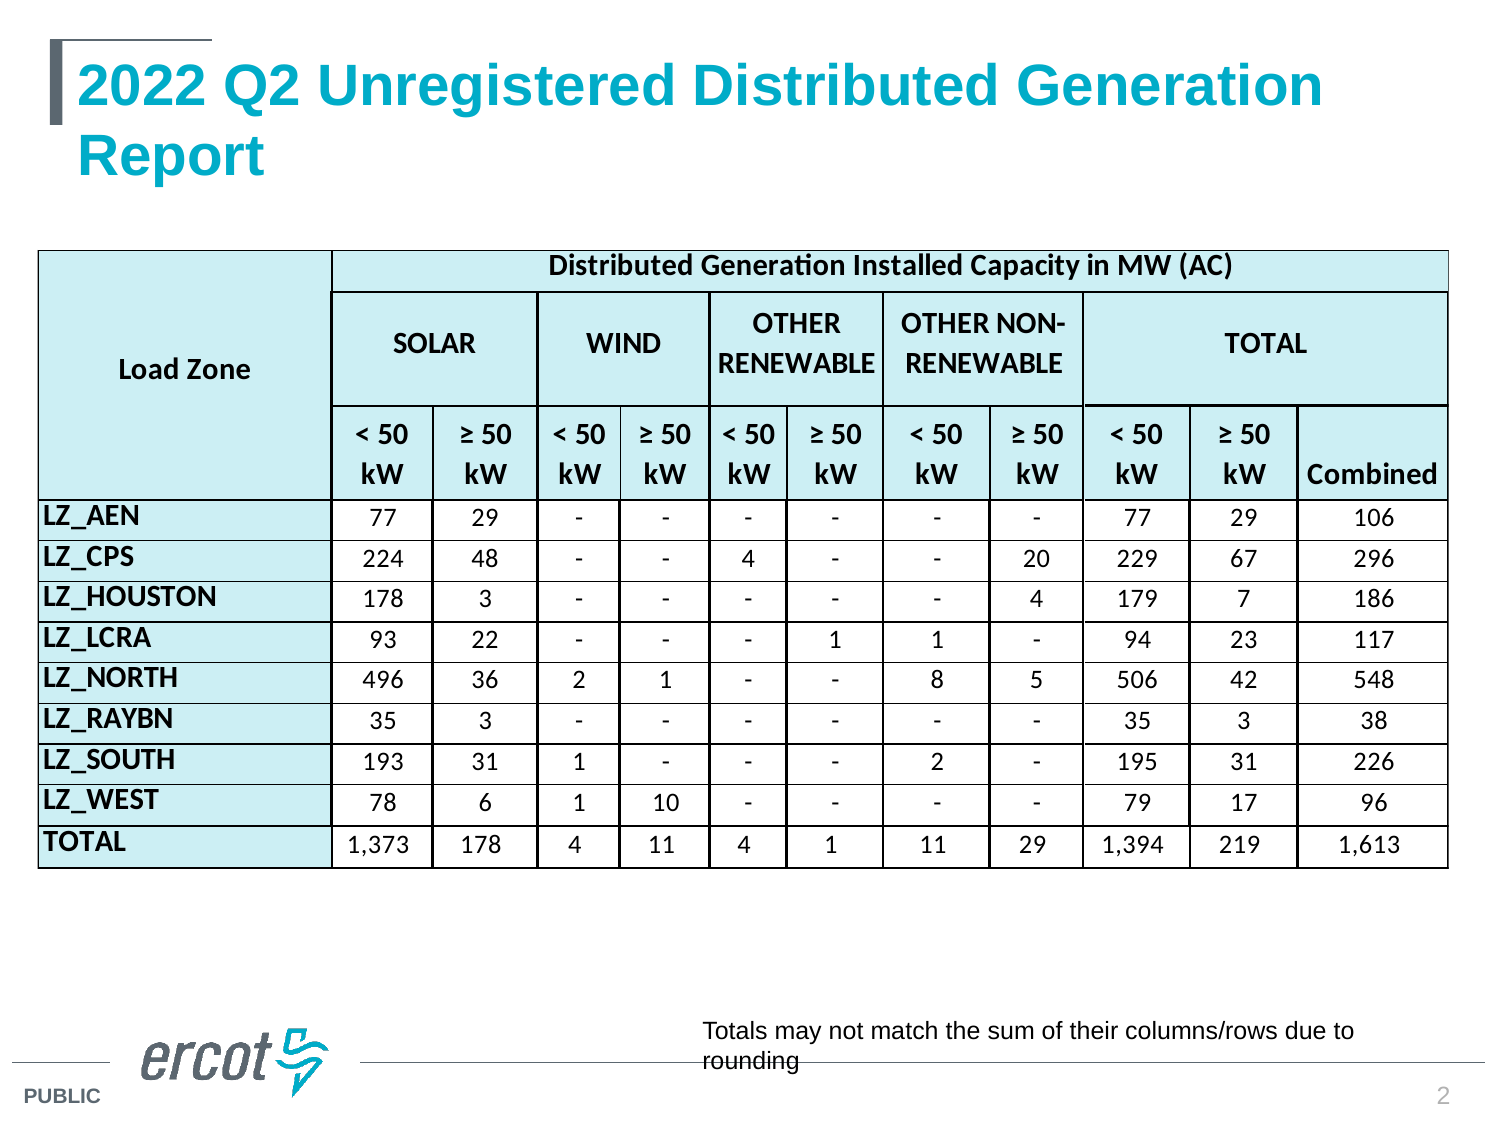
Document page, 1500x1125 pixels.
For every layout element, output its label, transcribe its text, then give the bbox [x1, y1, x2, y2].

slide_number 2 [1400, 1076, 1488, 1113]
text_box Totals may not match the sum of their columns/rows due to rounding [687, 1006, 1475, 1082]
picture [37, 249, 1451, 870]
picture [137, 1024, 332, 1100]
title 2022 Q2 Unregistered Distributed Generation Report [62, 39, 1450, 125]
